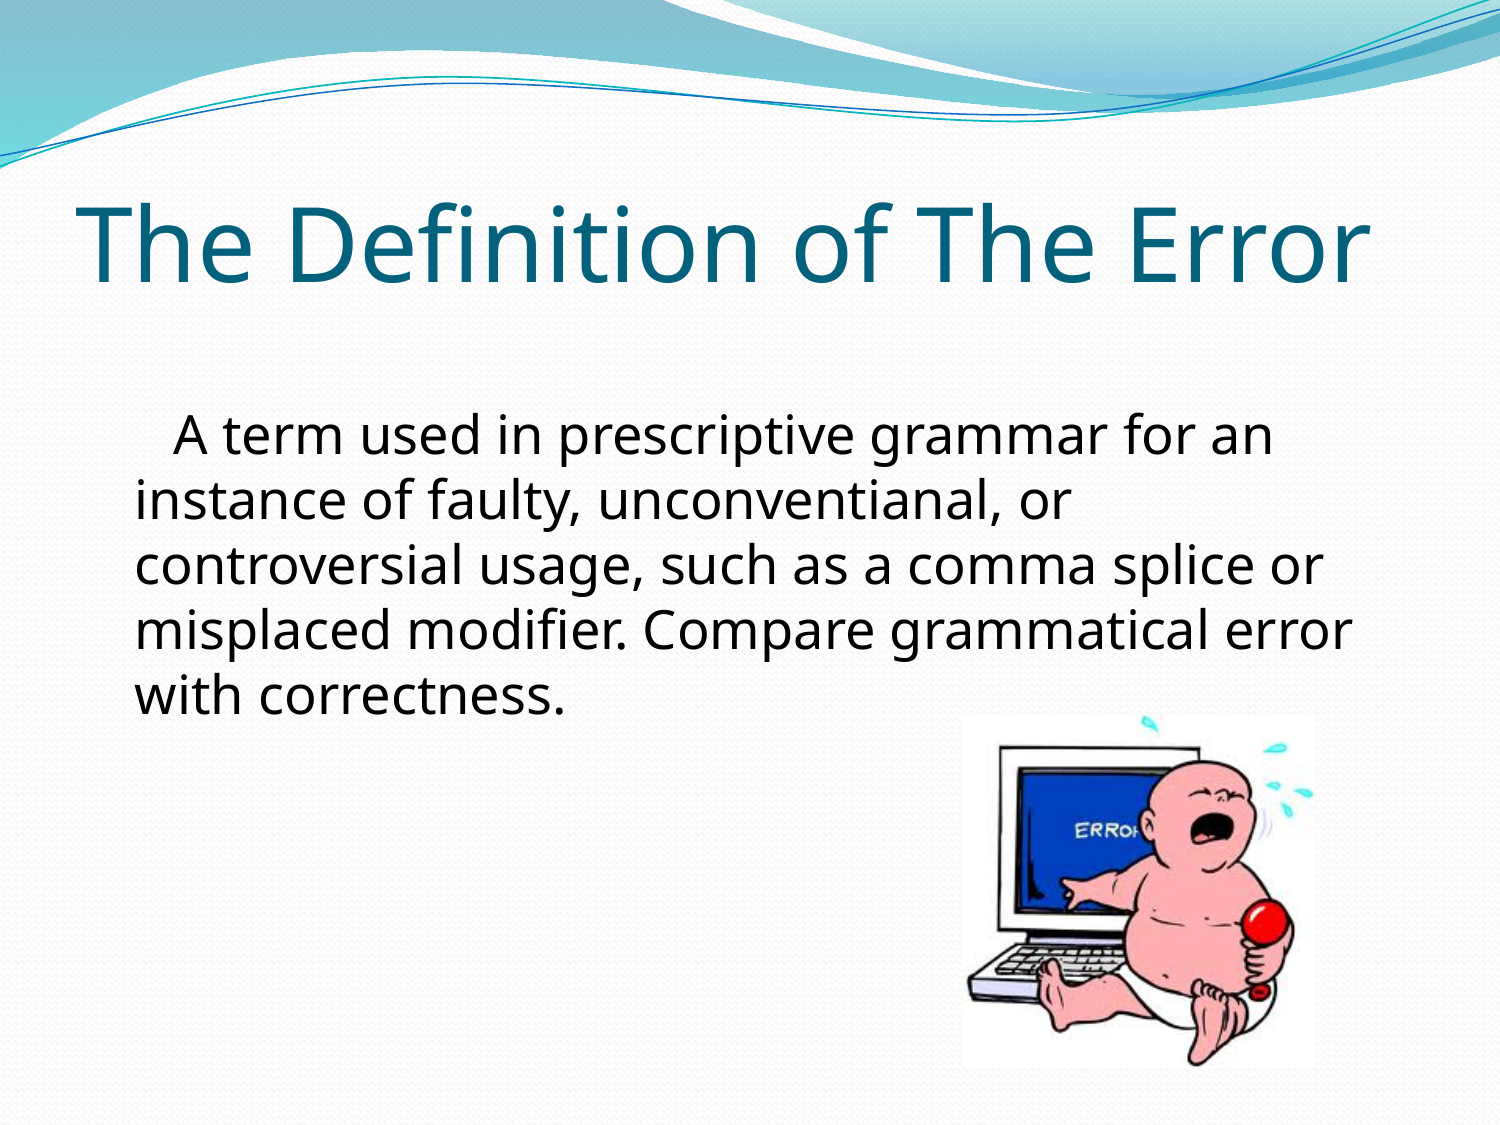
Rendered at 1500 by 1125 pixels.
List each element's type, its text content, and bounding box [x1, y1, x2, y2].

title The Definition of The Error [75, 115, 1425, 303]
picture [962, 715, 1315, 1068]
list A term used in prescriptive grammar for an instance of faulty, unconventianal, or controversial usage, such as a comma splice or misplaced modifier. Compare grammatical error with correctness. [75, 317, 1425, 1038]
